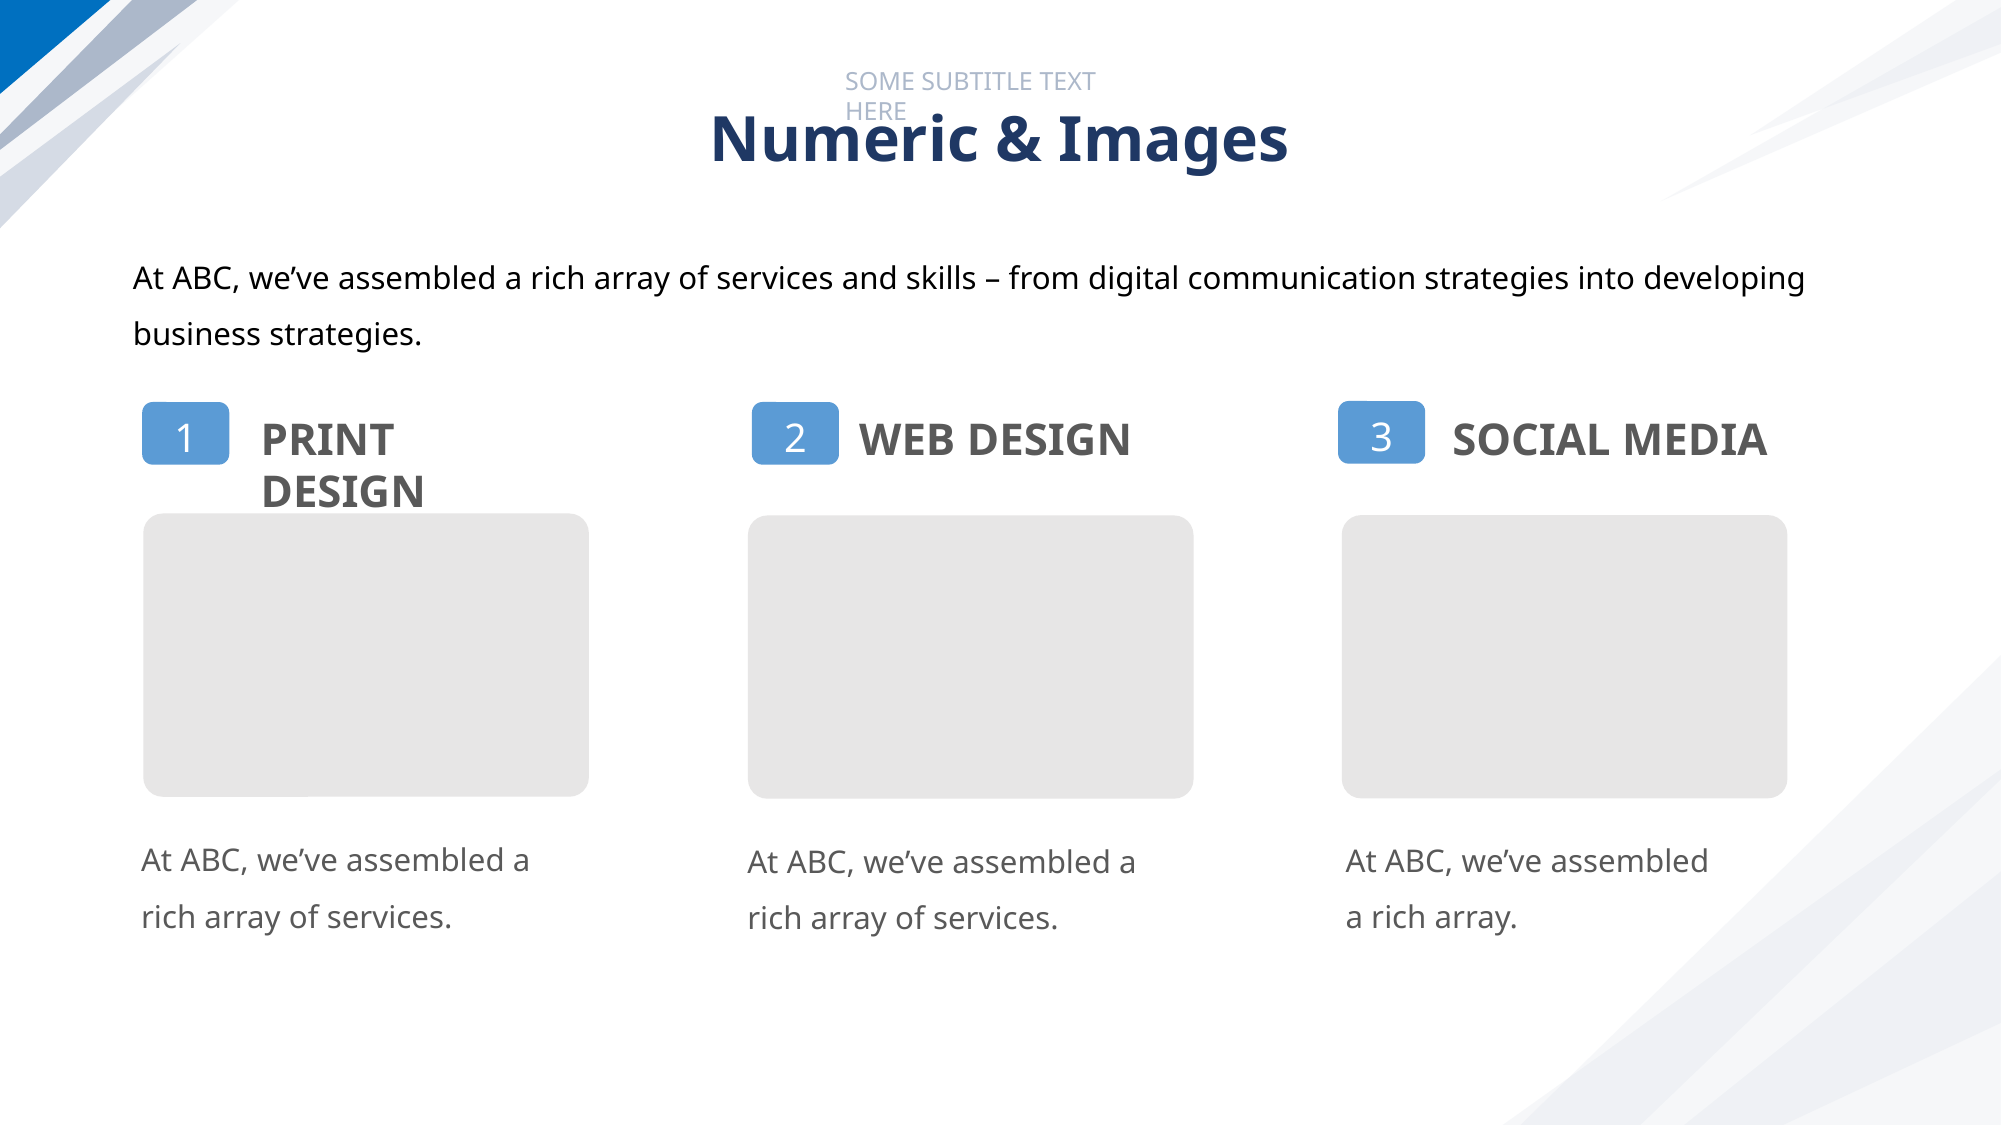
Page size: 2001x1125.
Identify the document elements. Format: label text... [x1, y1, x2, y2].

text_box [1330, 400, 1812, 957]
list At ABC, we’ve assembled a rich array of services and skills – from digital communication strategies into developing business strategies. [117, 231, 1835, 360]
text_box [125, 401, 590, 957]
text_box SOME SUBTITLE TEXT HERE [830, 57, 1170, 104]
title Numeric & Images [137, 73, 1863, 210]
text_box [731, 401, 1194, 973]
